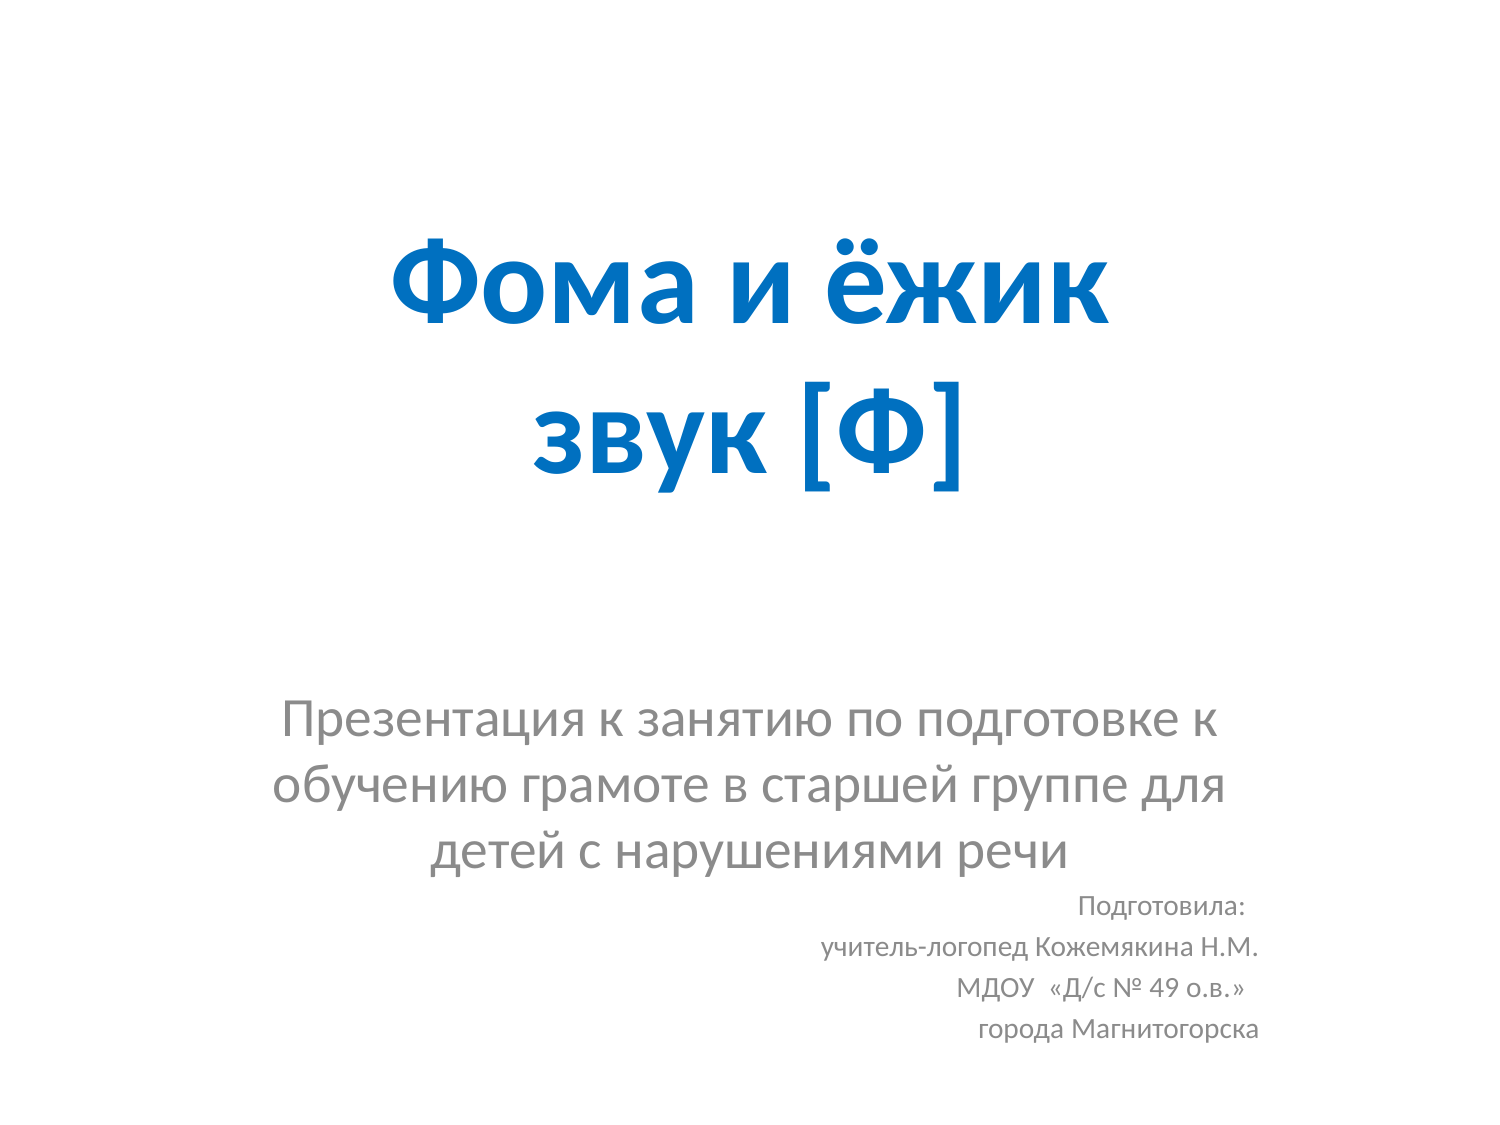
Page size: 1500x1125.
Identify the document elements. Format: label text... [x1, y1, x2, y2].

title Фома и ёжик звук [Ф] [112, 105, 1388, 591]
subtitle Презентация к занятию по подготовке к обучению грамоте в старшей группе для детей с нарушениями речи Подготовила: учитель-логопед Кожемякина Н.М. МДОУ «Д/с № 49 о.в.» города Магнитогорска [225, 673, 1275, 1055]
